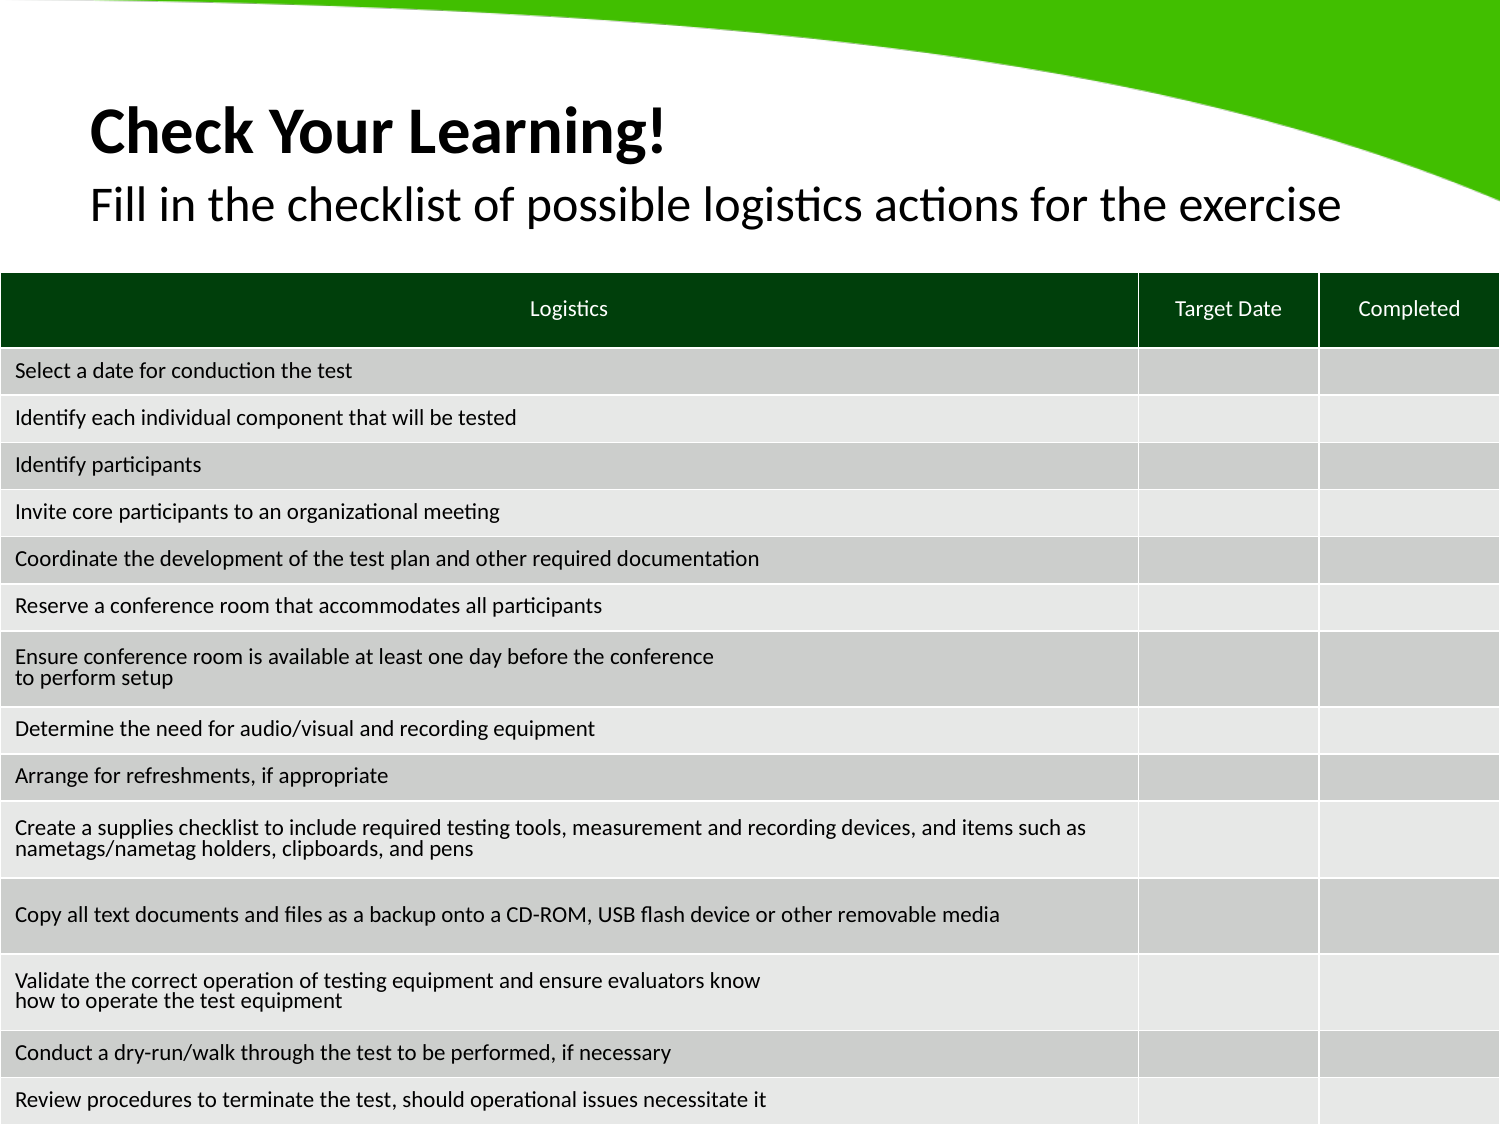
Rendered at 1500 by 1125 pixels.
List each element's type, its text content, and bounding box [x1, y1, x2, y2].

table_cell [1139, 443, 1318, 489]
table_cell [1139, 879, 1318, 953]
table_cell [1139, 537, 1318, 583]
table_cell [1139, 1031, 1318, 1077]
table_cell [1320, 802, 1499, 877]
table_cell [1320, 708, 1499, 753]
table_cell Reserve a conference room that accommodates all participants [1, 585, 1138, 630]
title Check Your Learning! [75, 59, 1436, 205]
picture [0, 0, 1500, 271]
table_header Completed [1320, 273, 1499, 347]
table_cell [1320, 879, 1499, 953]
table_header Logistics [1, 273, 1138, 347]
table_cell Determine the need for audio/visual and recording equipment [1, 708, 1138, 753]
table_cell Create a supplies checklist to include required testing tools, measurement and recording devices, and items such as nametags/nametag holders, clipboards, and pens [1, 802, 1138, 877]
table_cell [1320, 396, 1499, 442]
table_cell Identify participants [1, 443, 1138, 489]
table_cell [1139, 490, 1318, 536]
table_cell [1320, 955, 1499, 1030]
table_cell [1320, 632, 1499, 706]
table_cell Select a date for conduction the test [1, 349, 1138, 394]
table_cell [1320, 349, 1499, 394]
table_cell [1139, 955, 1318, 1030]
list Fill in the checklist of possible logistics actions for the exercise [75, 205, 1436, 271]
table_cell [1139, 802, 1318, 877]
table_cell Ensure conference room is available at least one day before the conference to perform setup [1, 632, 1138, 706]
table_cell Conduct a dry-run/walk through the test to be performed, if necessary [1, 1031, 1138, 1077]
table_cell [1320, 537, 1499, 583]
table_cell [1139, 755, 1318, 800]
table_cell Review procedures to terminate the test, should operational issues necessitate it [1, 1078, 1138, 1124]
table_header Target Date [1139, 273, 1318, 347]
table_cell [1320, 1078, 1499, 1124]
table_cell [1320, 490, 1499, 536]
table_cell Invite core participants to an organizational meeting [1, 490, 1138, 536]
table_cell [1139, 632, 1318, 706]
table_cell [1139, 708, 1318, 753]
table_cell [1320, 443, 1499, 489]
table_cell [1320, 585, 1499, 630]
table_cell Validate the correct operation of testing equipment and ensure evaluators know how to operate the test equipment [1, 955, 1138, 1030]
table_cell [1320, 755, 1499, 800]
table_cell Arrange for refreshments, if appropriate [1, 755, 1138, 800]
table_cell Copy all text documents and files as a backup onto a CD-ROM, USB flash device or other removable media [1, 879, 1138, 953]
table_cell Coordinate the development of the test plan and other required documentation [1, 537, 1138, 583]
table_cell [1139, 396, 1318, 442]
table_cell [1139, 1078, 1318, 1124]
table_cell [1139, 349, 1318, 394]
table_cell [1139, 585, 1318, 630]
table_cell Identify each individual component that will be tested [1, 396, 1138, 442]
table_cell [1320, 1031, 1499, 1077]
